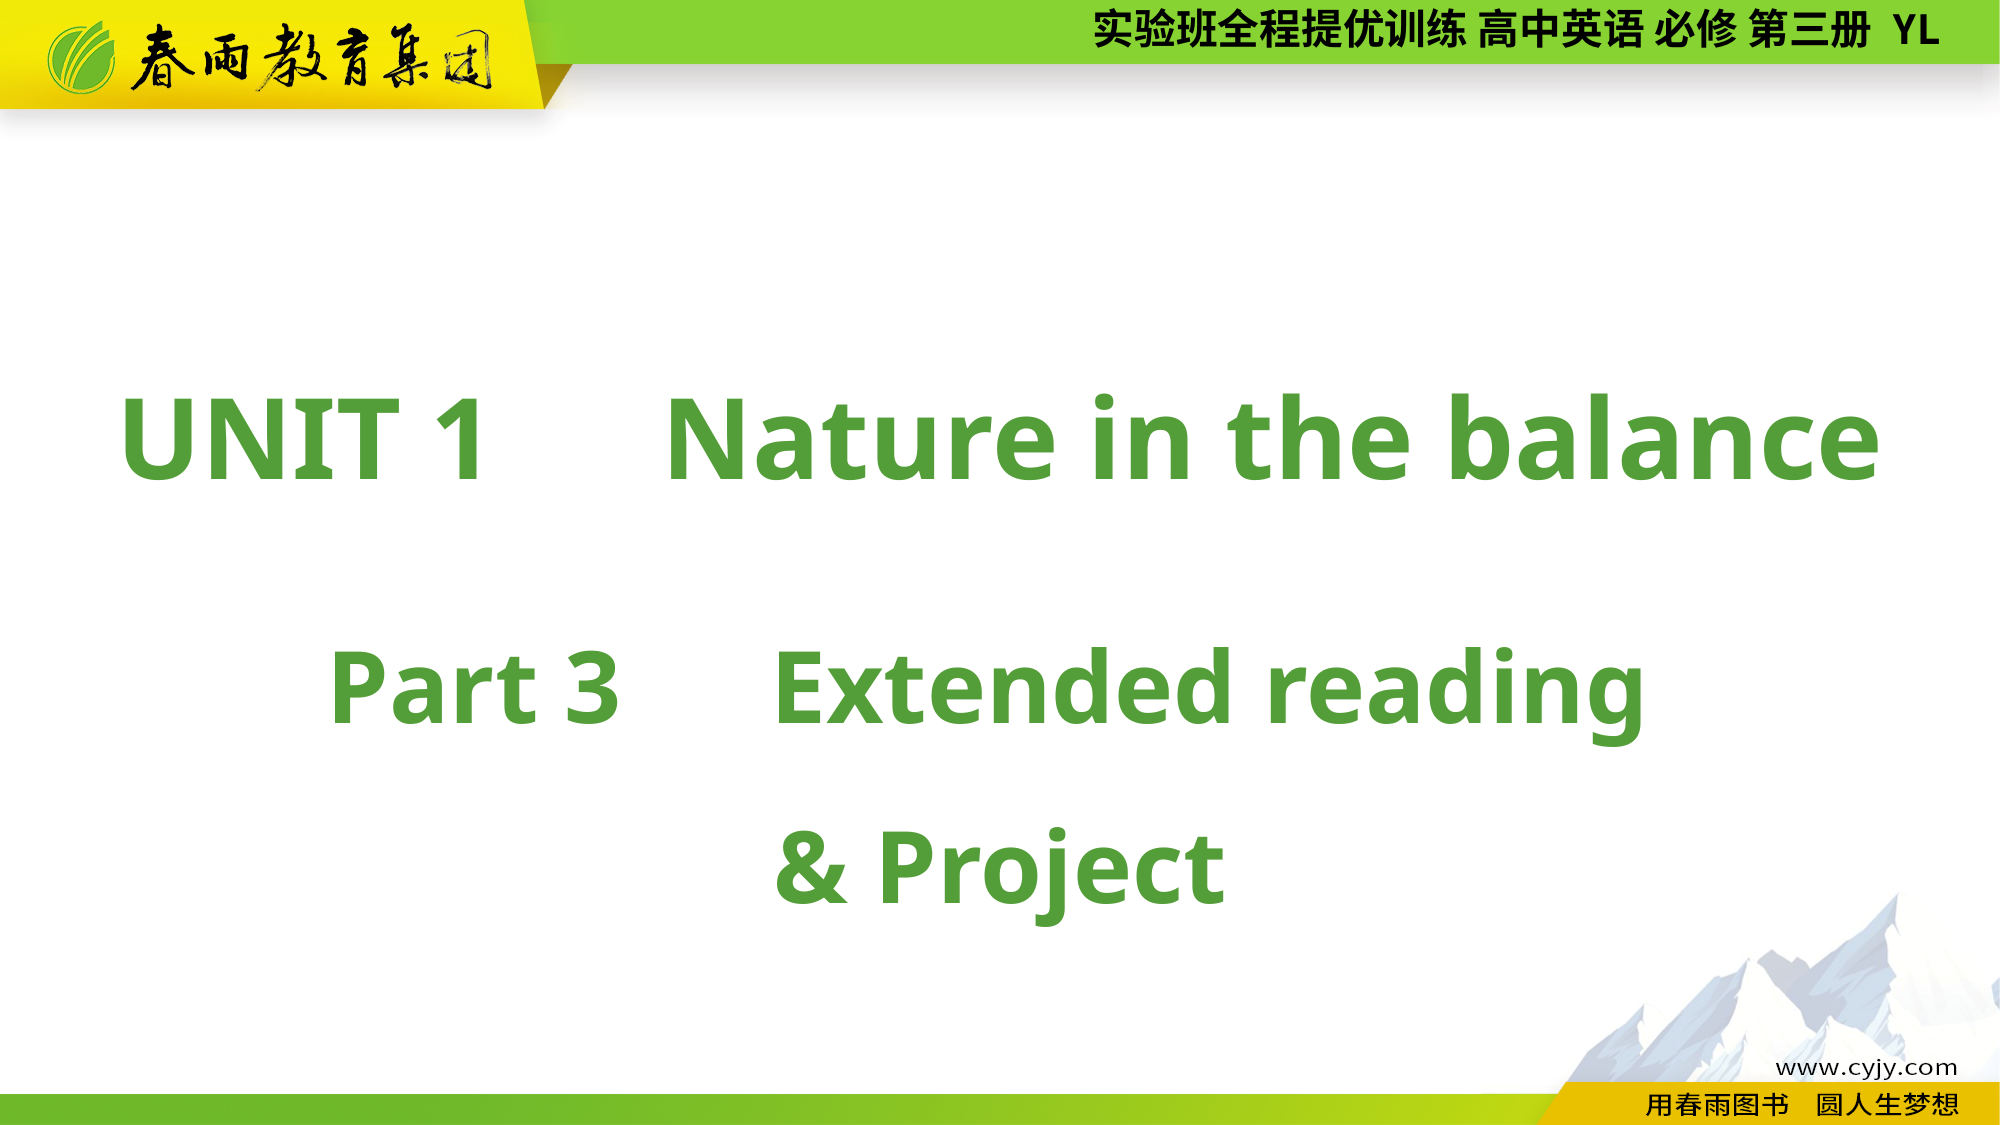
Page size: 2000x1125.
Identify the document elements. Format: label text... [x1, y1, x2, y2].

picture [0, 0, 2000, 1125]
text_box Part 3 Extended reading & Project [55, 555, 1946, 931]
text_box UNIT 1 Nature in the balance [54, 291, 1946, 510]
